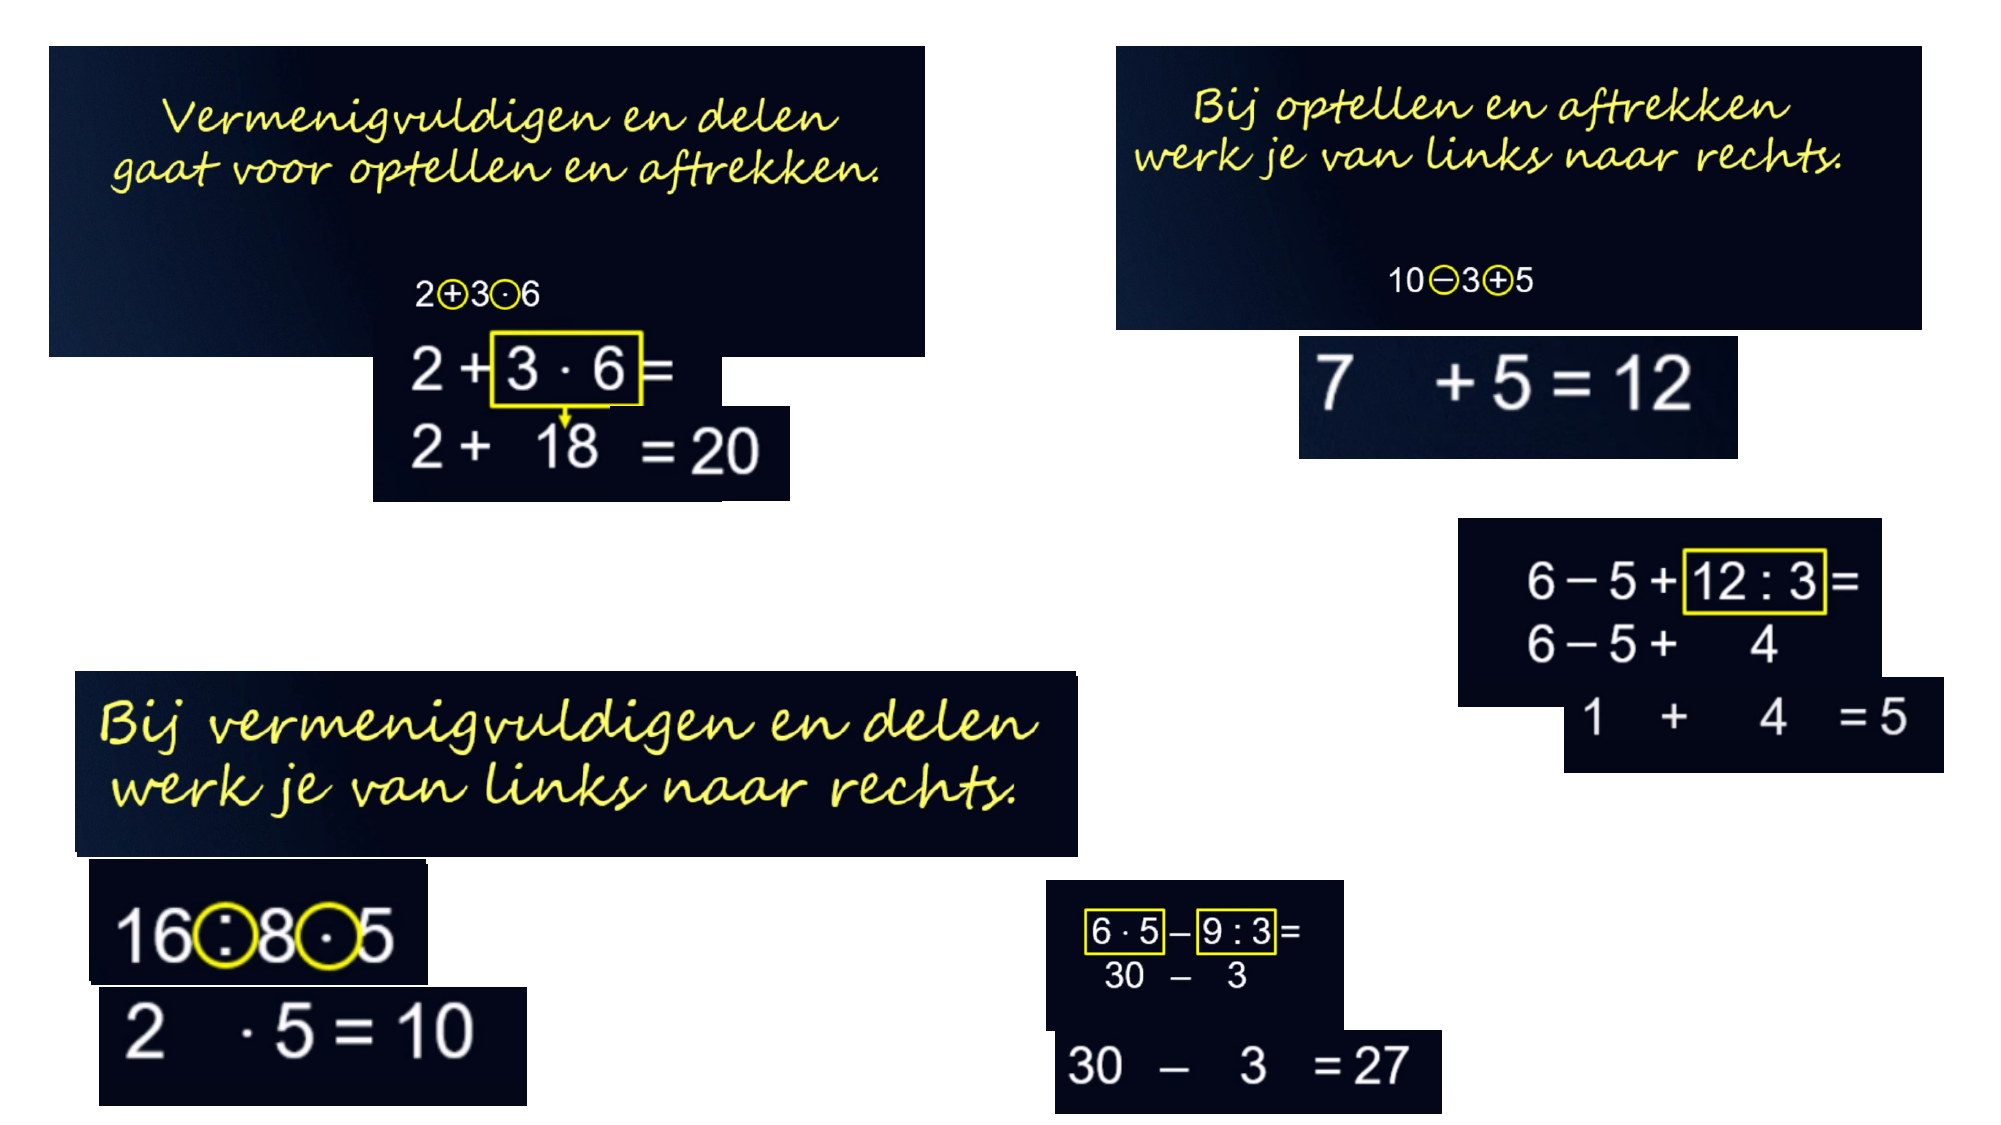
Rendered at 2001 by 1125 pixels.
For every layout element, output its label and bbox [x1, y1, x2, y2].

text_box [48, 46, 925, 503]
text_box [1115, 46, 1922, 459]
text_box [77, 676, 1078, 1106]
text_box [1457, 519, 1944, 773]
picture [1055, 880, 1442, 1114]
picture [75, 671, 1076, 853]
